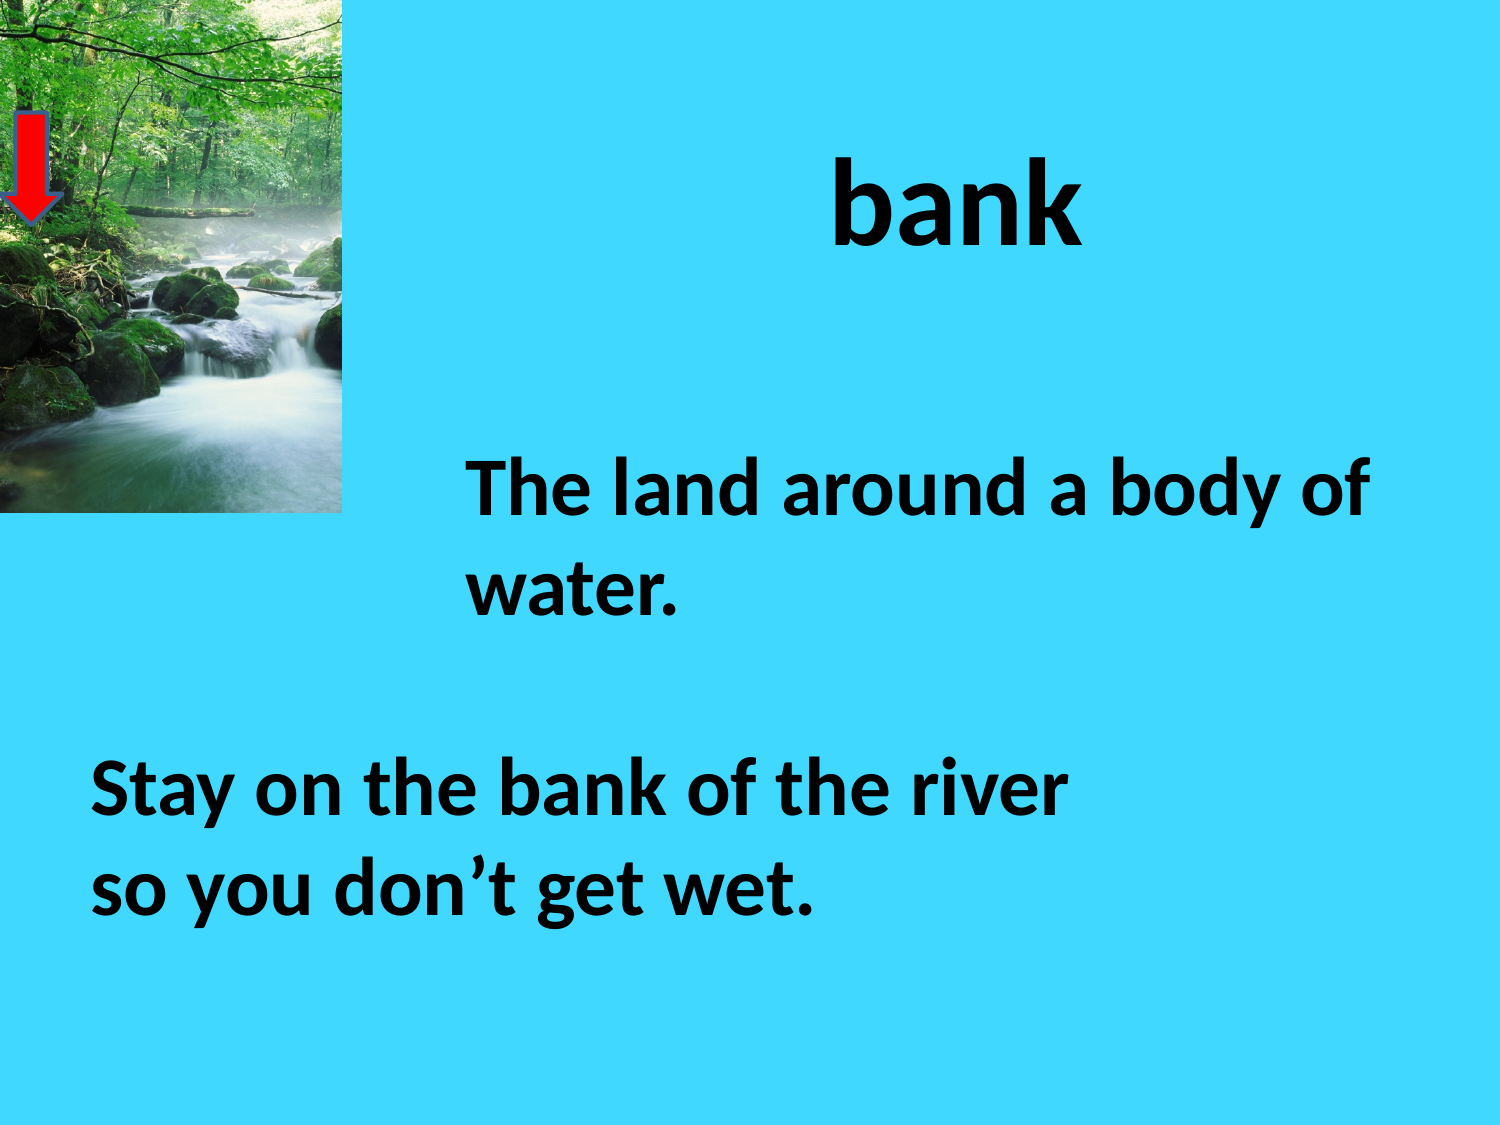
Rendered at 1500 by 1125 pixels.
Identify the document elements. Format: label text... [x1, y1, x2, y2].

subtitle The land around a body of water. [450, 425, 1500, 713]
picture [0, 0, 342, 513]
text_box Stay on the bank of the river so you don’t get wet. [74, 724, 1125, 1013]
title bank [537, 75, 1375, 317]
